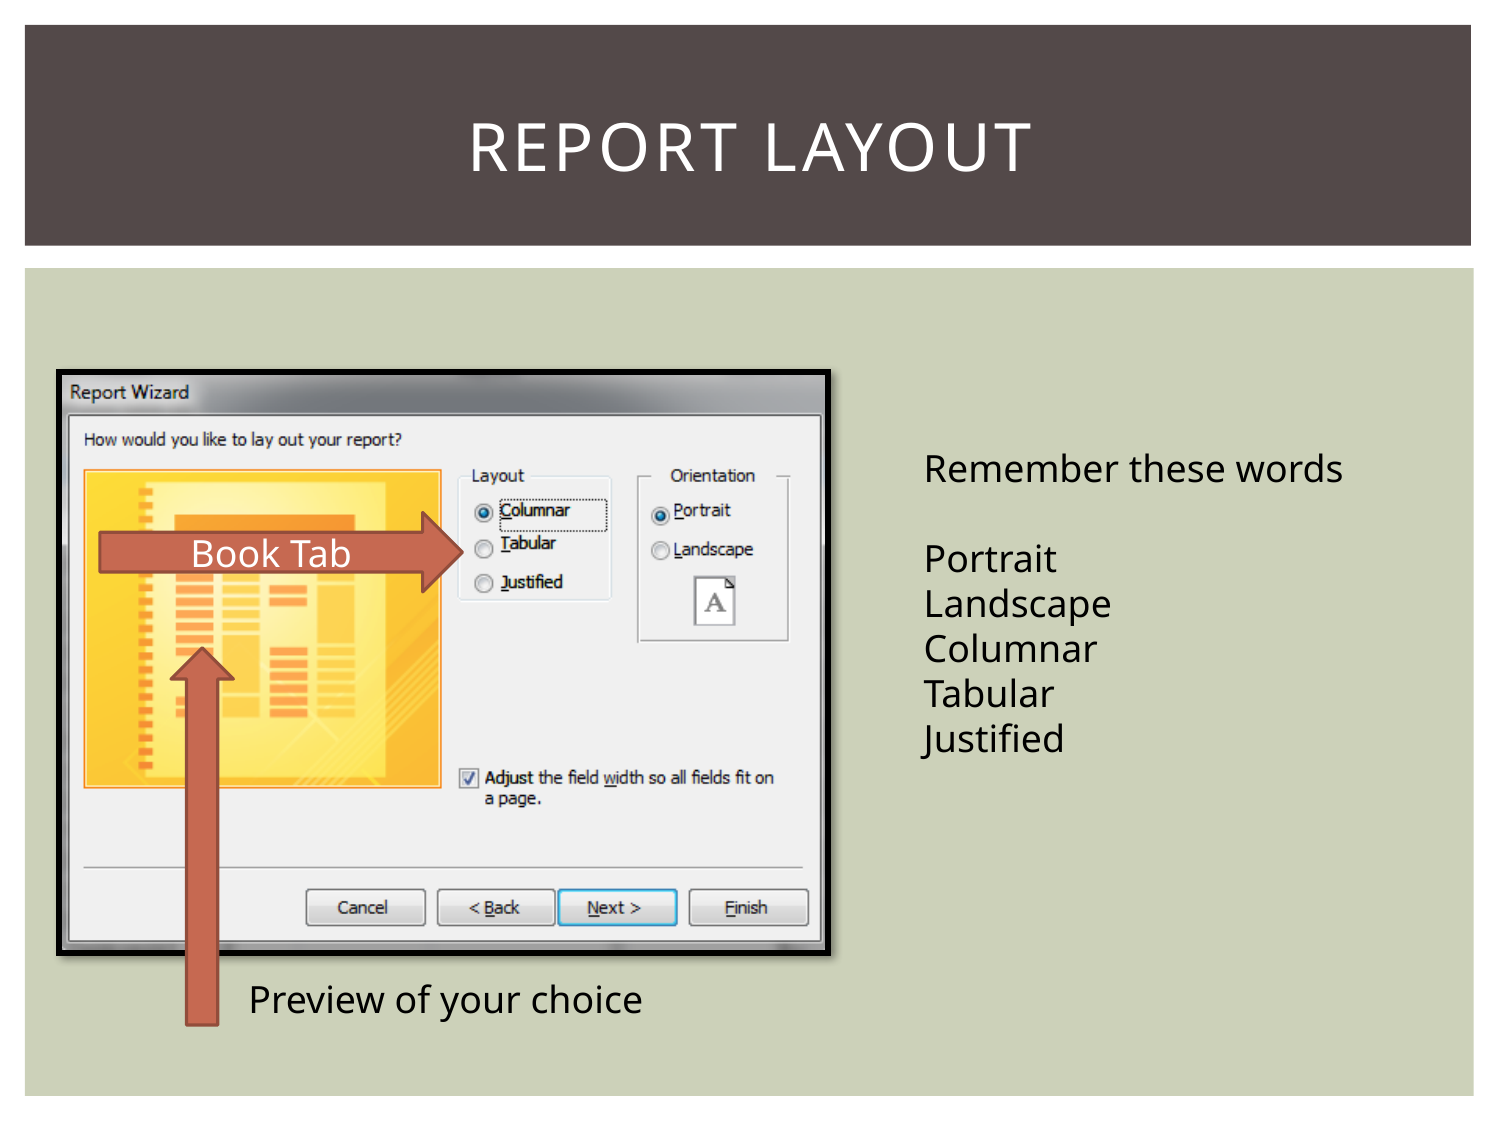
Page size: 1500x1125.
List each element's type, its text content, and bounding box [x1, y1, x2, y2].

text_box [184, 958, 220, 1027]
title Report Layout [62, 58, 1438, 232]
text_box Remember these words Portrait Landscape Columnar Tabular Justified [909, 437, 1359, 813]
text_box Preview of your choice [233, 968, 1500, 1074]
picture [62, 374, 826, 951]
